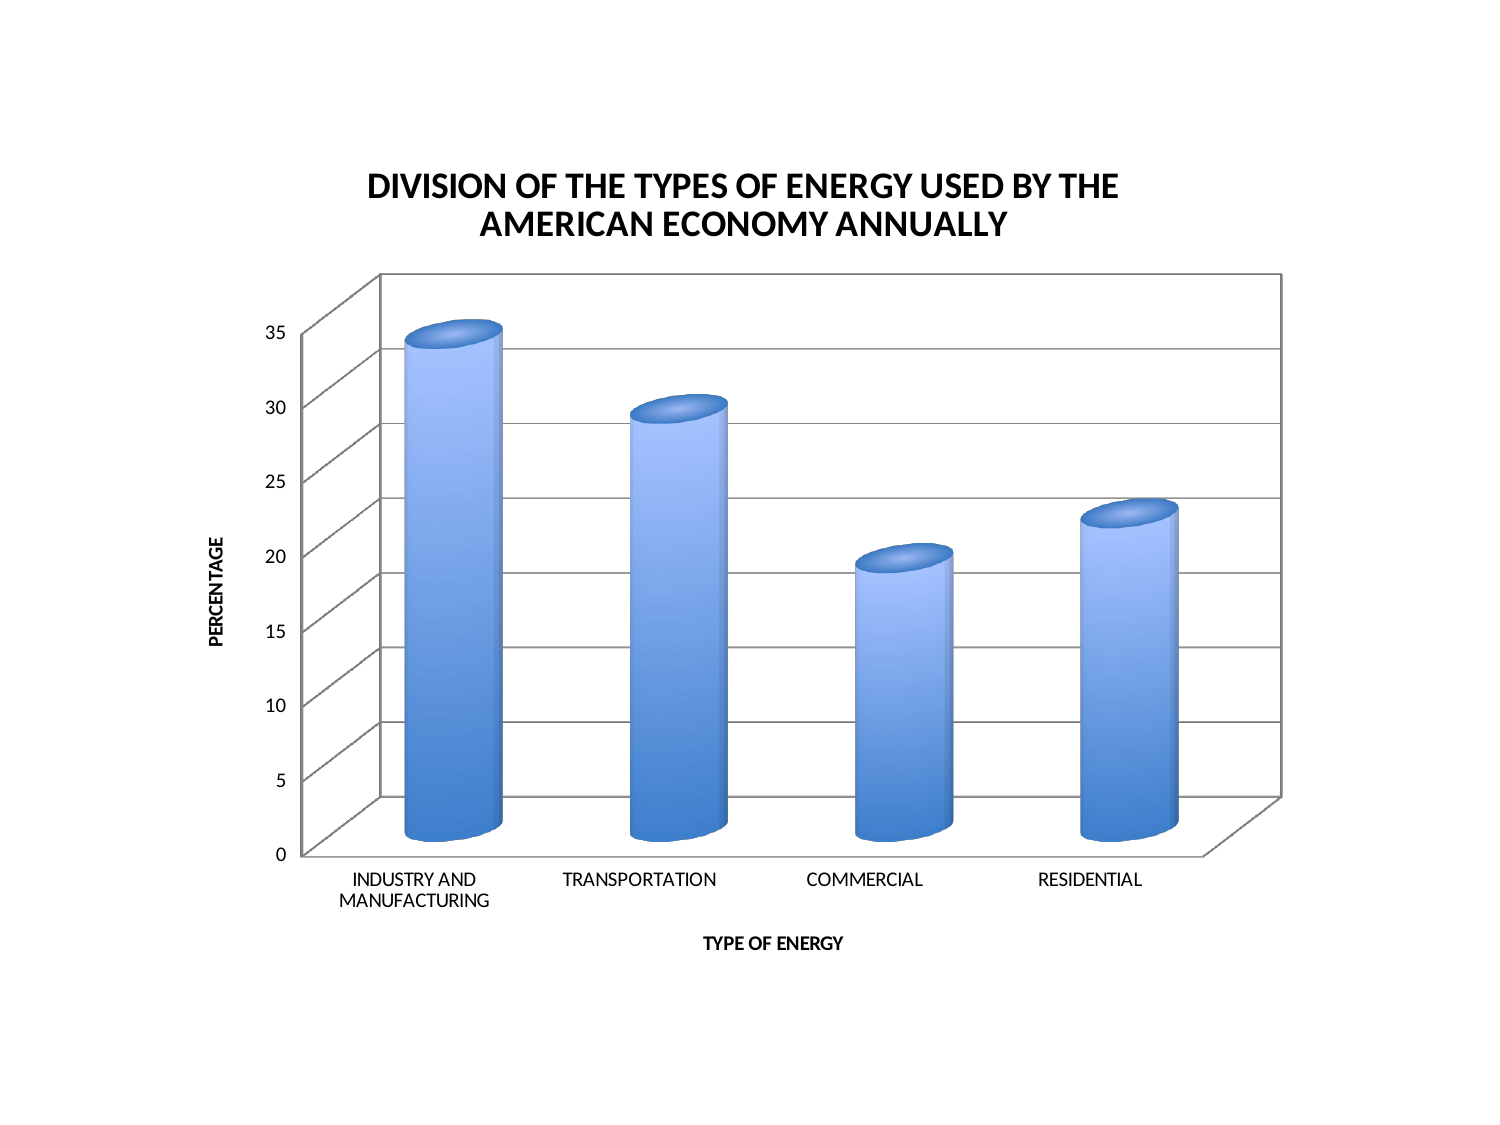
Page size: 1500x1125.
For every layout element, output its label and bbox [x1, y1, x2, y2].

chart [173, 133, 1314, 987]
